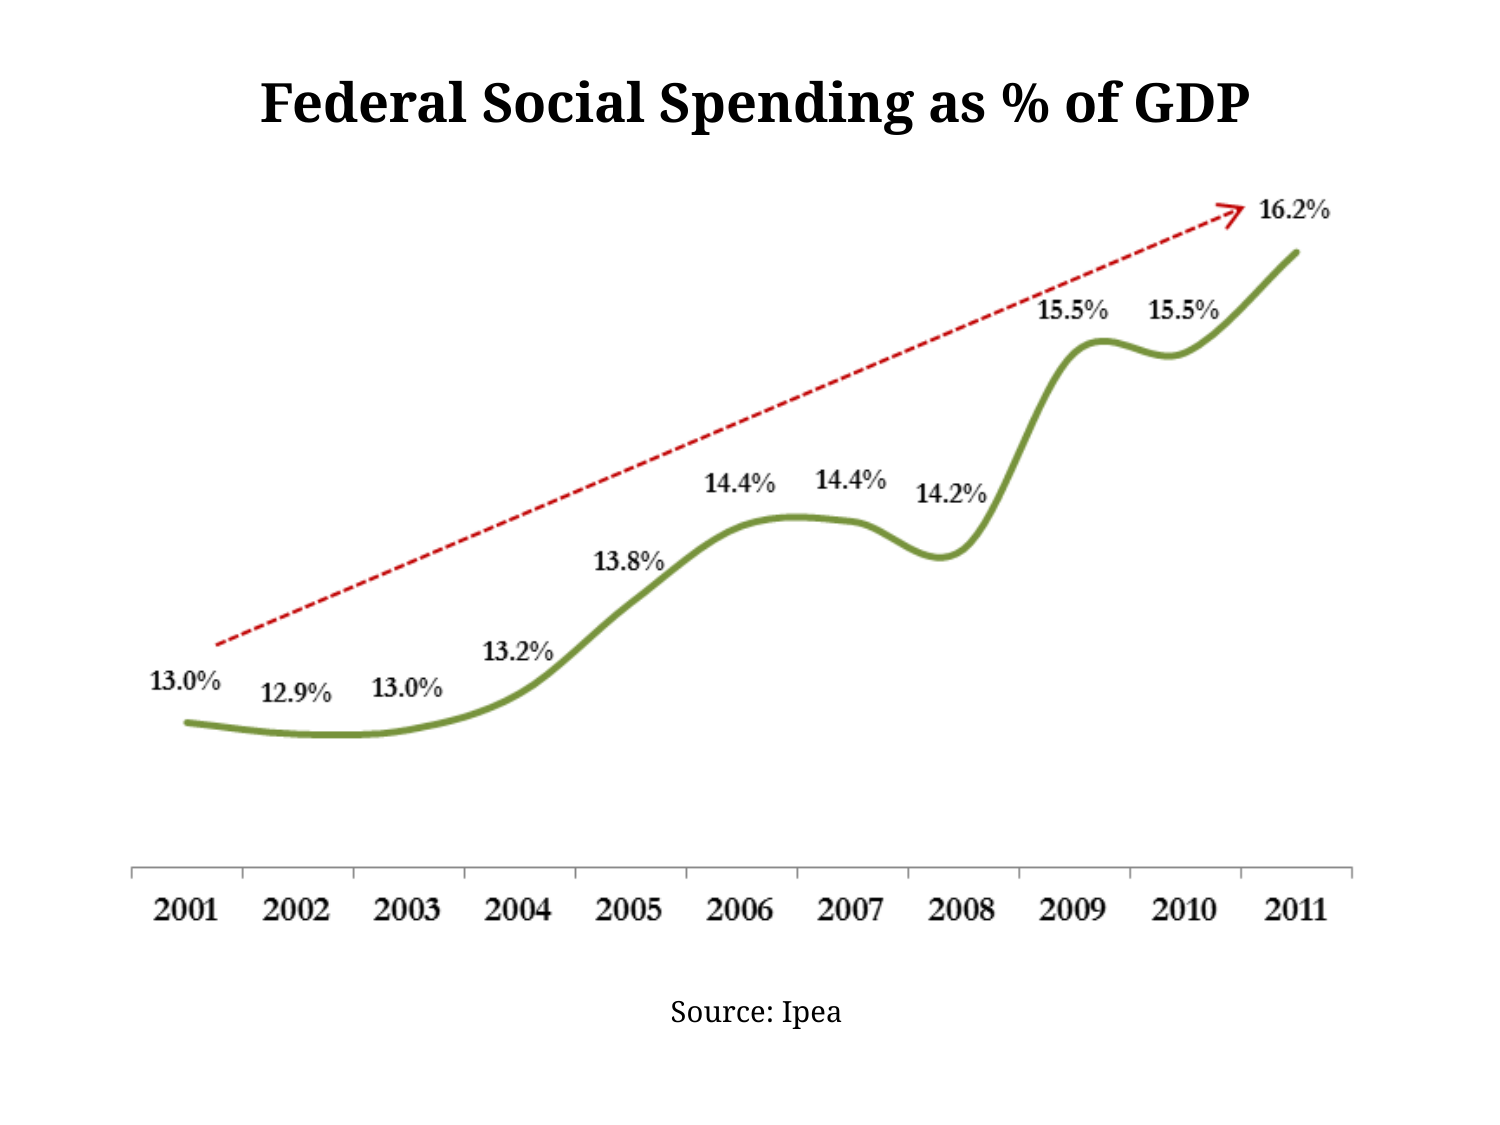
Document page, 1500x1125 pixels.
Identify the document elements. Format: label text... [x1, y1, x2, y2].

text_box Source: Ipea [655, 986, 858, 1036]
picture [81, 184, 1381, 965]
text_box Federal Social Spending as % of GDP [85, 61, 1428, 142]
